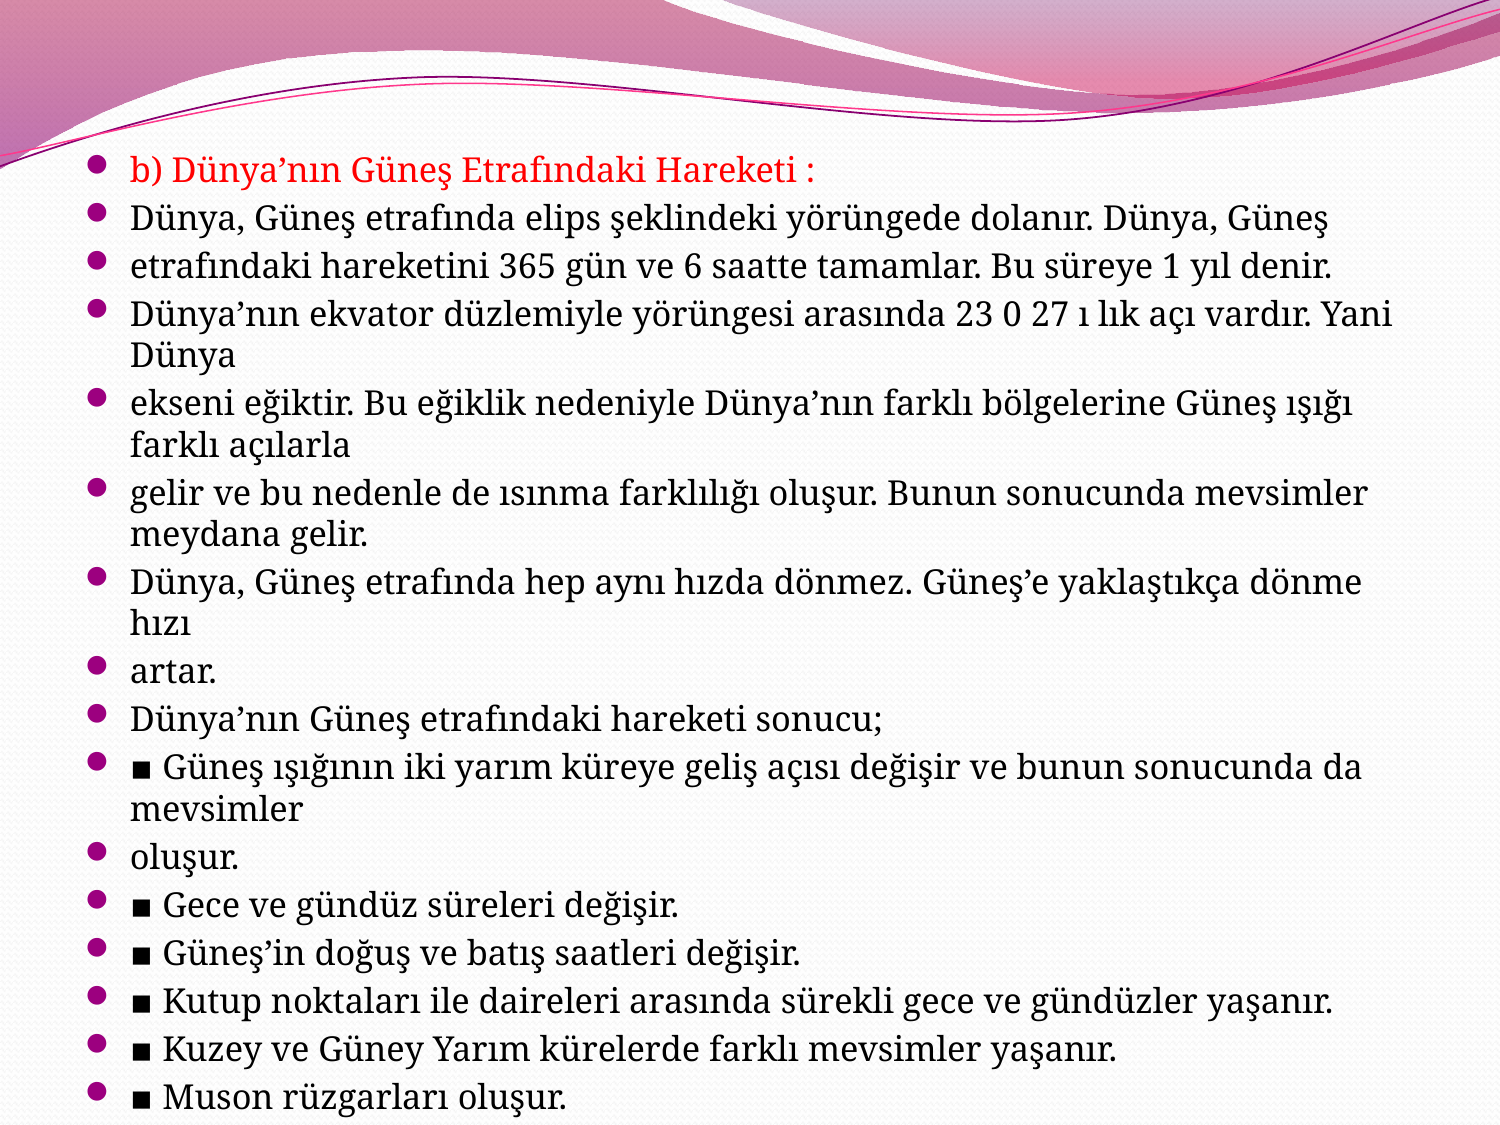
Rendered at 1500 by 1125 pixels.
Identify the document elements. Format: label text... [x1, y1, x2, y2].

list b) Dünya’nın Güneş Etrafındaki Hareketi : Dünya, Güneş etrafında elips şeklindeki yörüngede dolanır. Dünya, Güneş etrafındaki hareketini 365 gün ve 6 saatte tamamlar. Bu süreye 1 yıl denir. Dünya’nın ekvator düzlemiyle yörüngesi arasında 23 0 27 ı lık açı vardır. Yani Dünya ekseni eğiktir. Bu eğiklik nedeniyle Dünya’nın farklı bölgelerine Güneş ışığı farklı açılarla gelir ve bu nedenle de ısınma farklılığı oluşur. Bunun sonucunda mevsimler meydana gelir. Dünya, Güneş etrafında hep aynı hızda dönmez. Güneş’e yaklaştıkça dönme hızı artar. Dünya’nın Güneş etrafındaki hareketi sonucu; ▪ Güneş ışığının iki yarım küreye geliş açısı değişir ve bunun sonucunda da mevsimler oluşur. ▪ Gece ve gündüz süreleri değişir. ▪ Güneş’in doğuş ve batış saatleri değişir. ▪ Kutup noktaları ile daireleri arasında sürekli gece ve gündüzler yaşanır. ▪ Kuzey ve Güney Yarım kürelerde farklı mevsimler yaşanır. ▪ Muson rüzgarları oluşur. ▪ Ekvatordan kutuplara gidildikçe gece–gündüz süreleri arasındaki fark artar. [70, 140, 1421, 1067]
